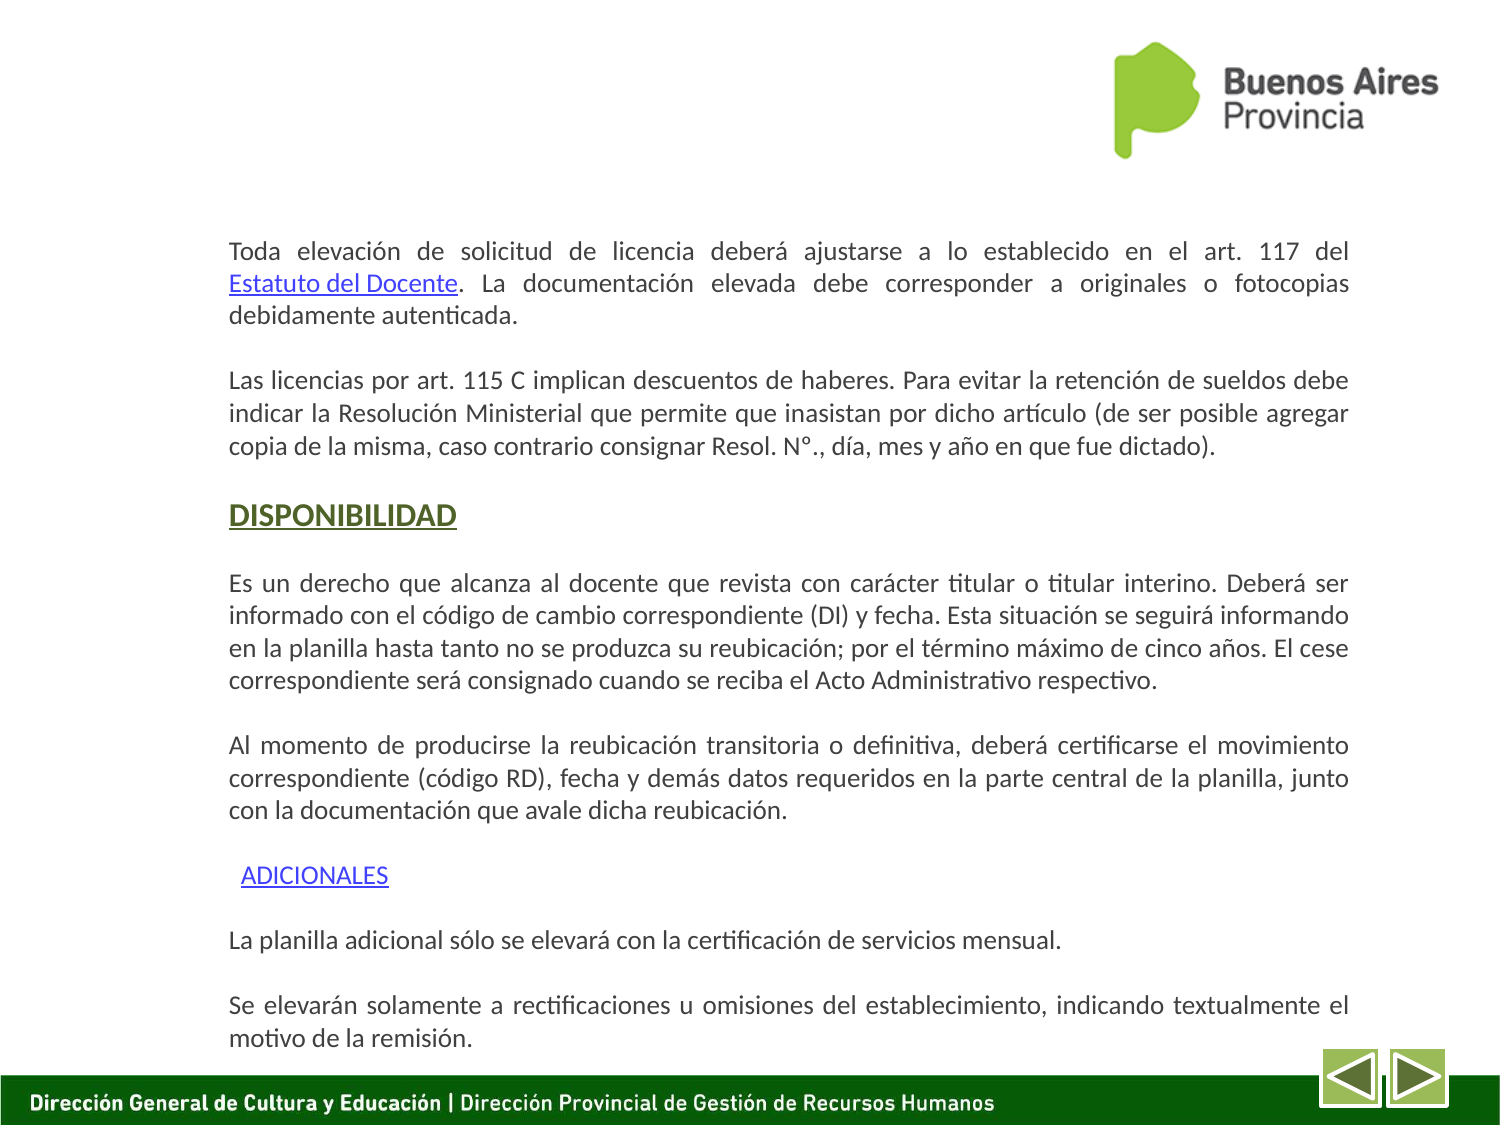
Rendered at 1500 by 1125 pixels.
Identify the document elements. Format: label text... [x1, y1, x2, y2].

picture [1104, 30, 1448, 169]
text_box [1319, 1045, 1382, 1073]
text_box [1386, 1045, 1449, 1073]
picture [0, 1074, 1500, 1125]
text_box Toda elevación de solicitud de licencia deberá ajustarse a lo establecido en el art. 117 del Estatuto del Docente. La documentación elevada debe corresponder a originales o fotocopias debidamente autenticada. Las licencias por art. 115 C implican descuentos de haberes. Para evitar la retención de sueldos debe indicar la Resolución Ministerial que permite que inasistan por dicho artículo (de ser posible agregar copia de la misma, caso contrario consignar Resol. Nº., día, mes y año en que fue dictado). DISPONIBILIDAD Es un derecho que alcanza al docente que revista con carácter titular o titular interino. Deberá ser informado con el código de cambio correspondiente (DI) y fecha. Esta situación se seguirá informando en la planilla hasta tanto no se produzca su reubicación; por el término máximo de cinco años. El cese correspondiente será consignado cuando se reciba el Acto Administrativo respectivo. Al momento de producirse la reubicación transitoria o definitiva, deberá certificarse el movimiento correspondiente (código RD), fecha y demás datos requeridos en la parte central de la planilla, junto con la documentación que avale dicha reubicación. ADICIONALES La planilla adicional sólo se elevará con la certificación de servicios mensual. Se elevarán solamente a rectificaciones u omisiones del establecimiento, indicando textualmente el motivo de la remisión. [214, 225, 1365, 1060]
